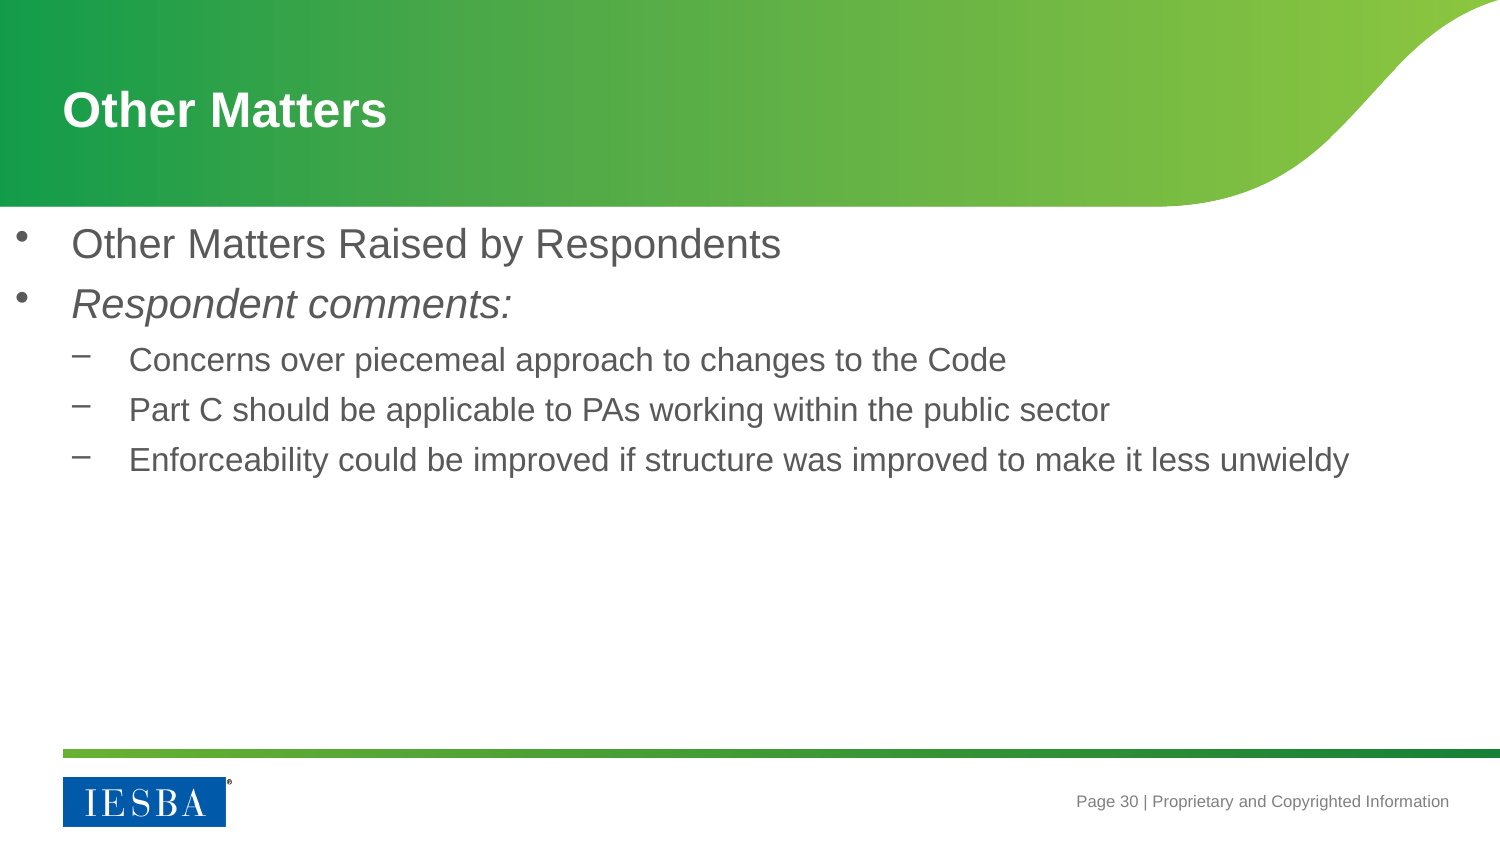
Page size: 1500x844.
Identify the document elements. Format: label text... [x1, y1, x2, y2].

picture [63, 777, 232, 827]
title Other Matters [62, 75, 1300, 141]
list Other Matters Raised by Respondents Respondent comments: Concerns over piecemeal approach to changes to the Code Part C should be applicable to PAs working within the public sector Enforceability could be improved if structure was improved to make it less unwieldy [0, 209, 1500, 747]
picture [0, 0, 1500, 207]
